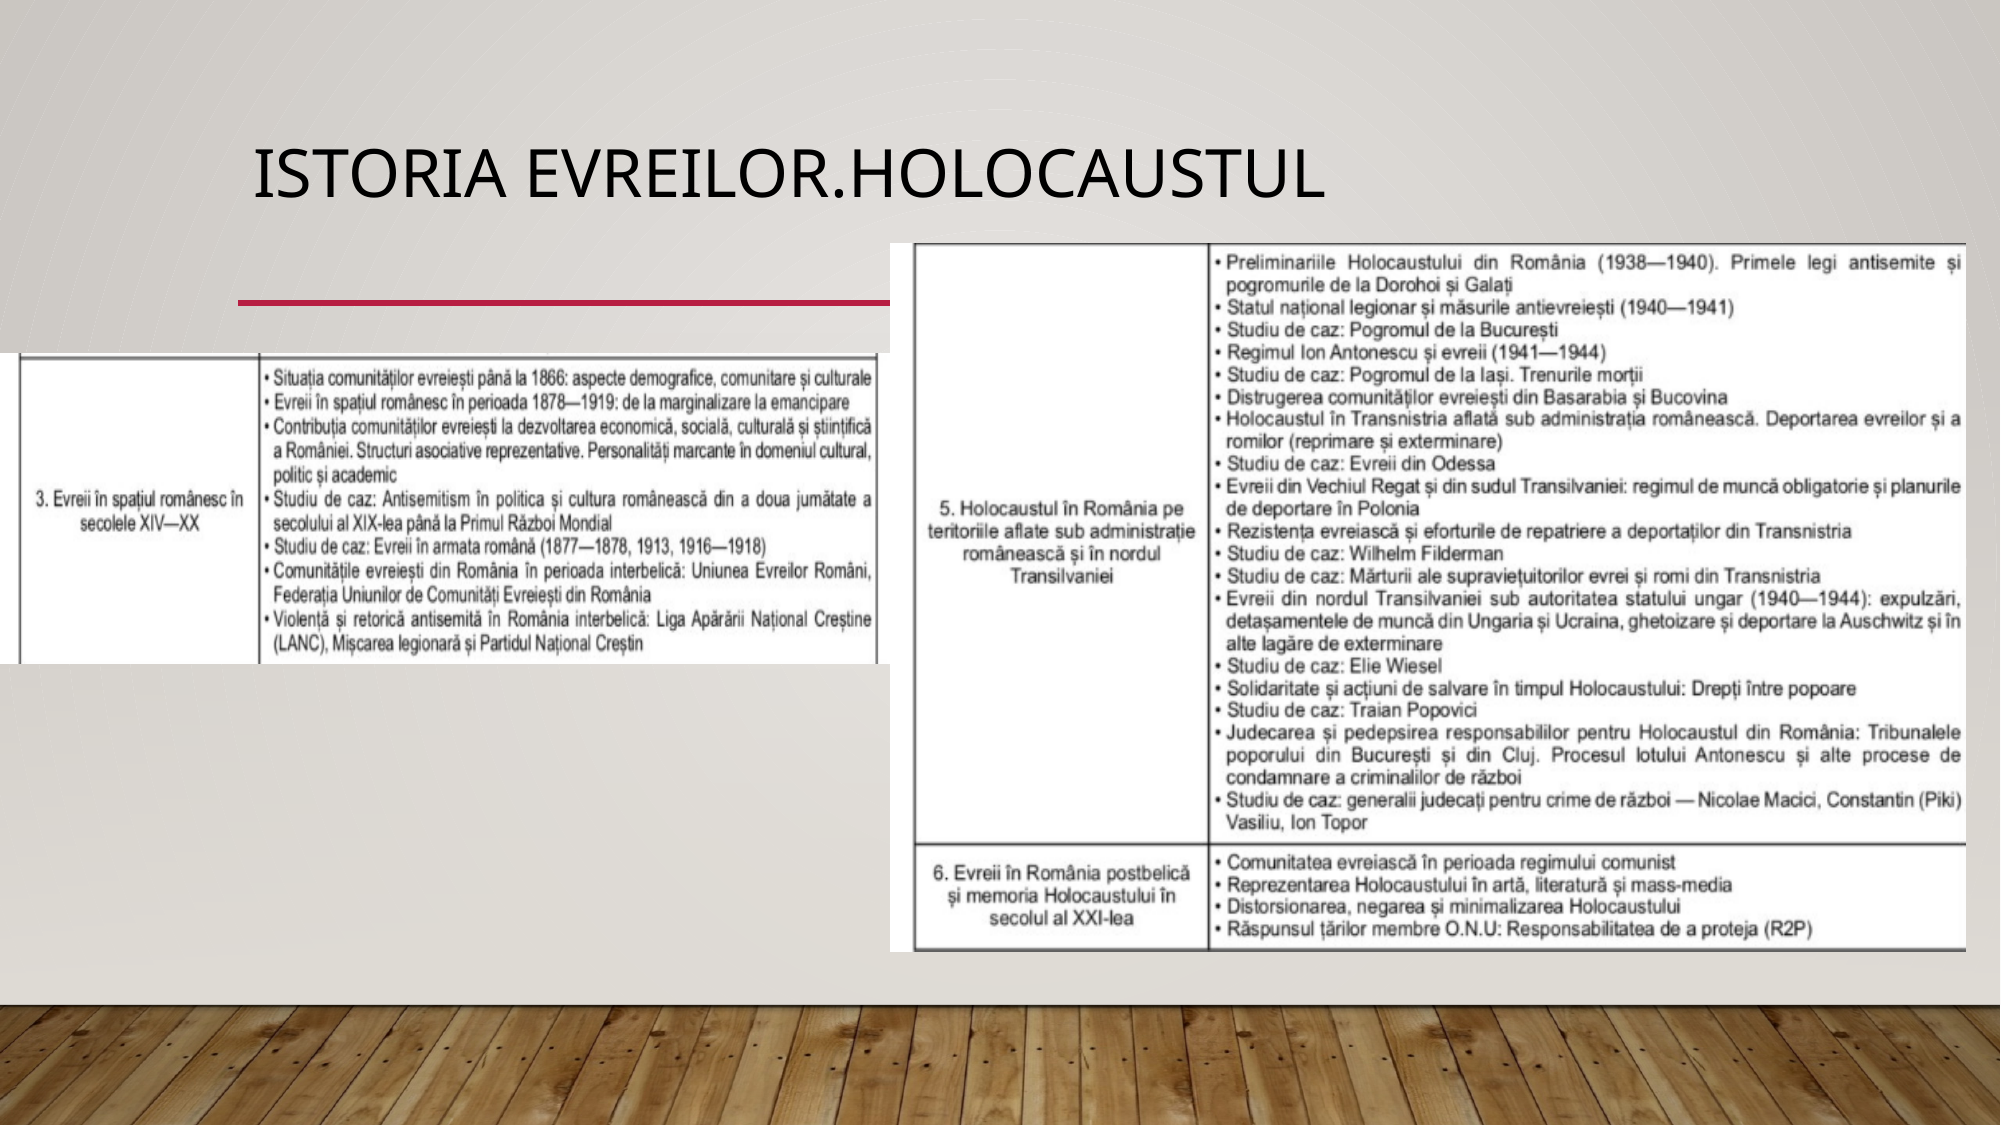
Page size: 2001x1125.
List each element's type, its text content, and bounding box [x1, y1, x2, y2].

title Istoria evreilor.holocaustul [238, 131, 1814, 305]
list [0, 353, 889, 664]
picture [889, 242, 1966, 952]
picture [0, 1005, 2000, 1125]
